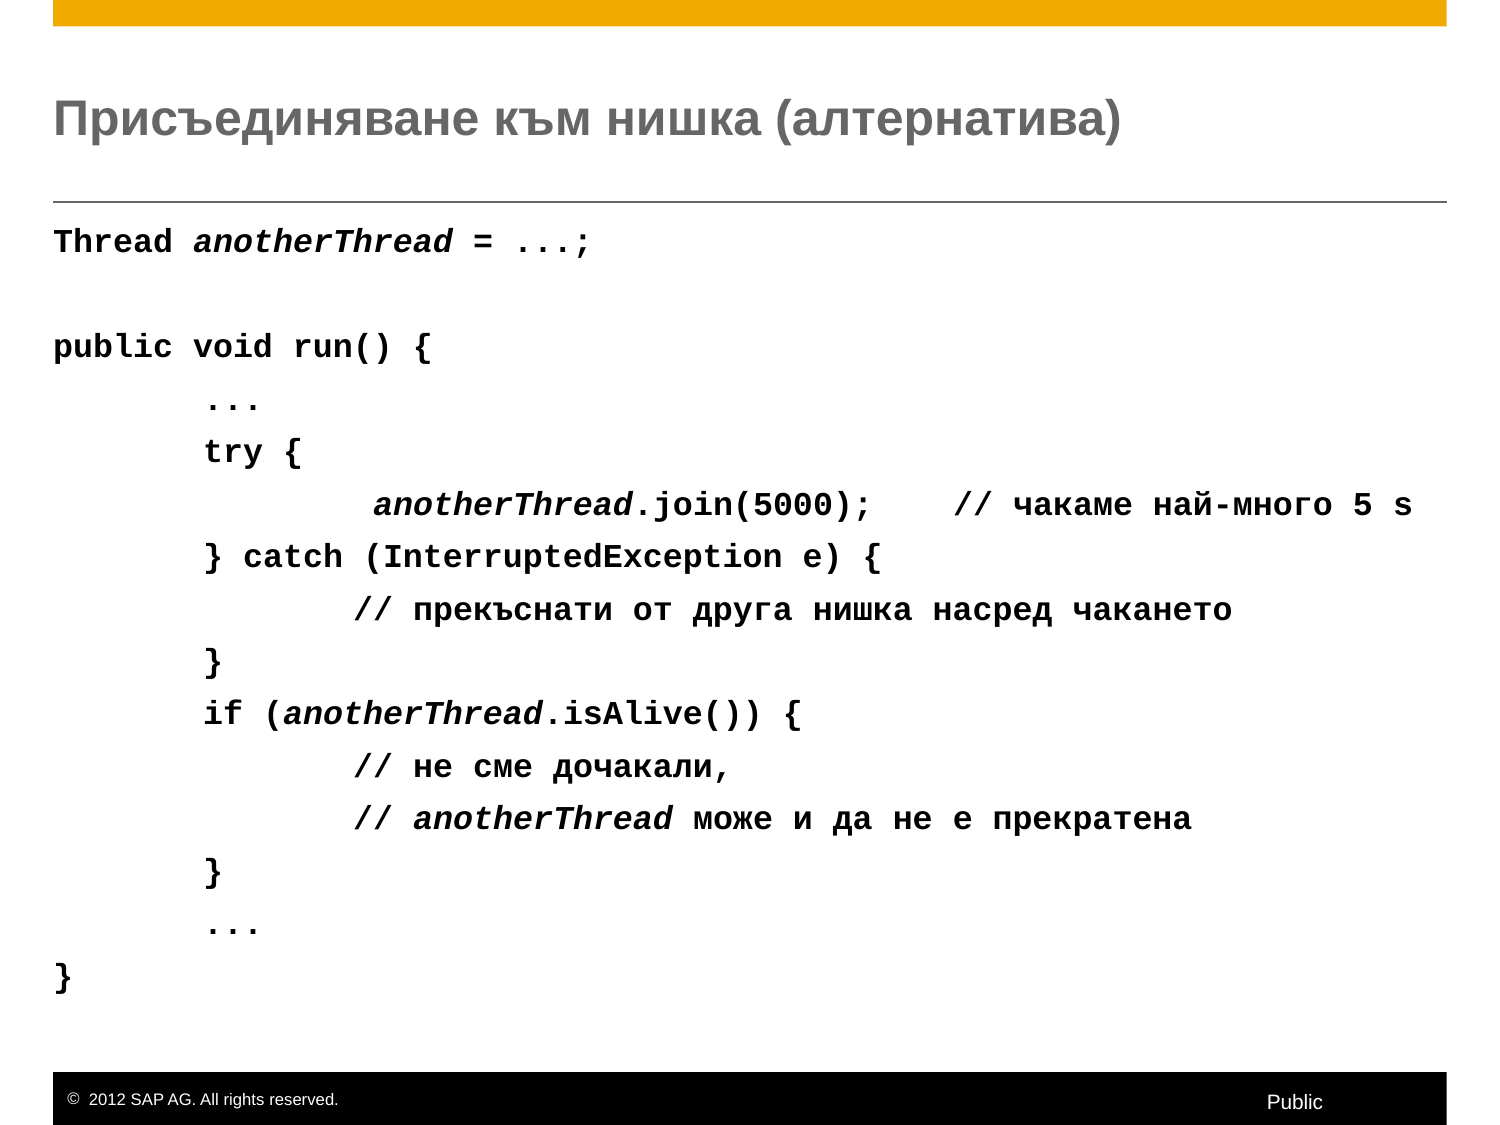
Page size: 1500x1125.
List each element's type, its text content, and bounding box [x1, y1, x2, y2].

list Thread anotherThread = ...; public void run() { ... try { anotherThread.join(5000); // чакаме най-много 5 s } catch (InterruptedException e) { // прекъснати от друга нишка насред чакането } if (anotherThread.isAlive()) { // не сме дочакали, // anotherThread може и да не е прекратена } ... } [53, 219, 1447, 1025]
title Присъединяване към нишка (алтернатива) [53, 53, 1447, 178]
